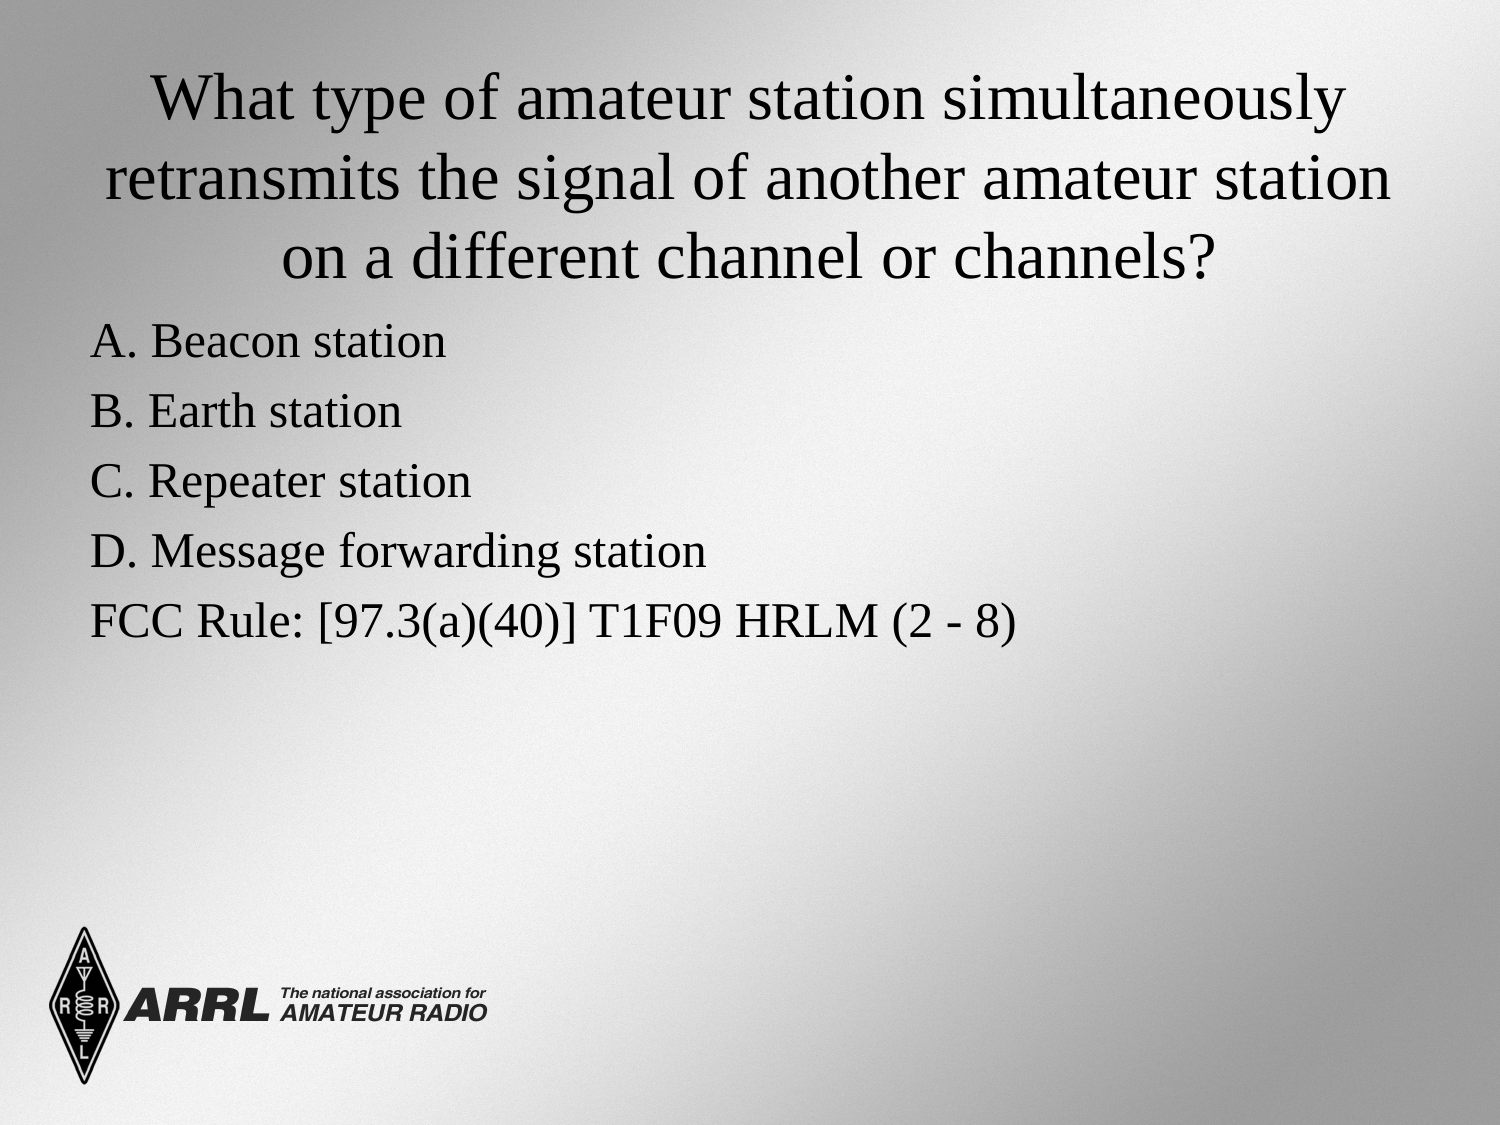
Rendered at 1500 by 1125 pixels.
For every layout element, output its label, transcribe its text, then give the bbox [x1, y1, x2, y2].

picture [0, 0, 1500, 1125]
list A. Beacon station B. Earth station C. Repeater station D. Message forwarding station FCC Rule: [97.3(a)(40)] T1F09 HRLM (2 - 8) [75, 299, 1425, 1005]
title What type of amateur station simultaneously retransmits the signal of another amateur station on a different channel or channels? [75, 45, 1425, 233]
